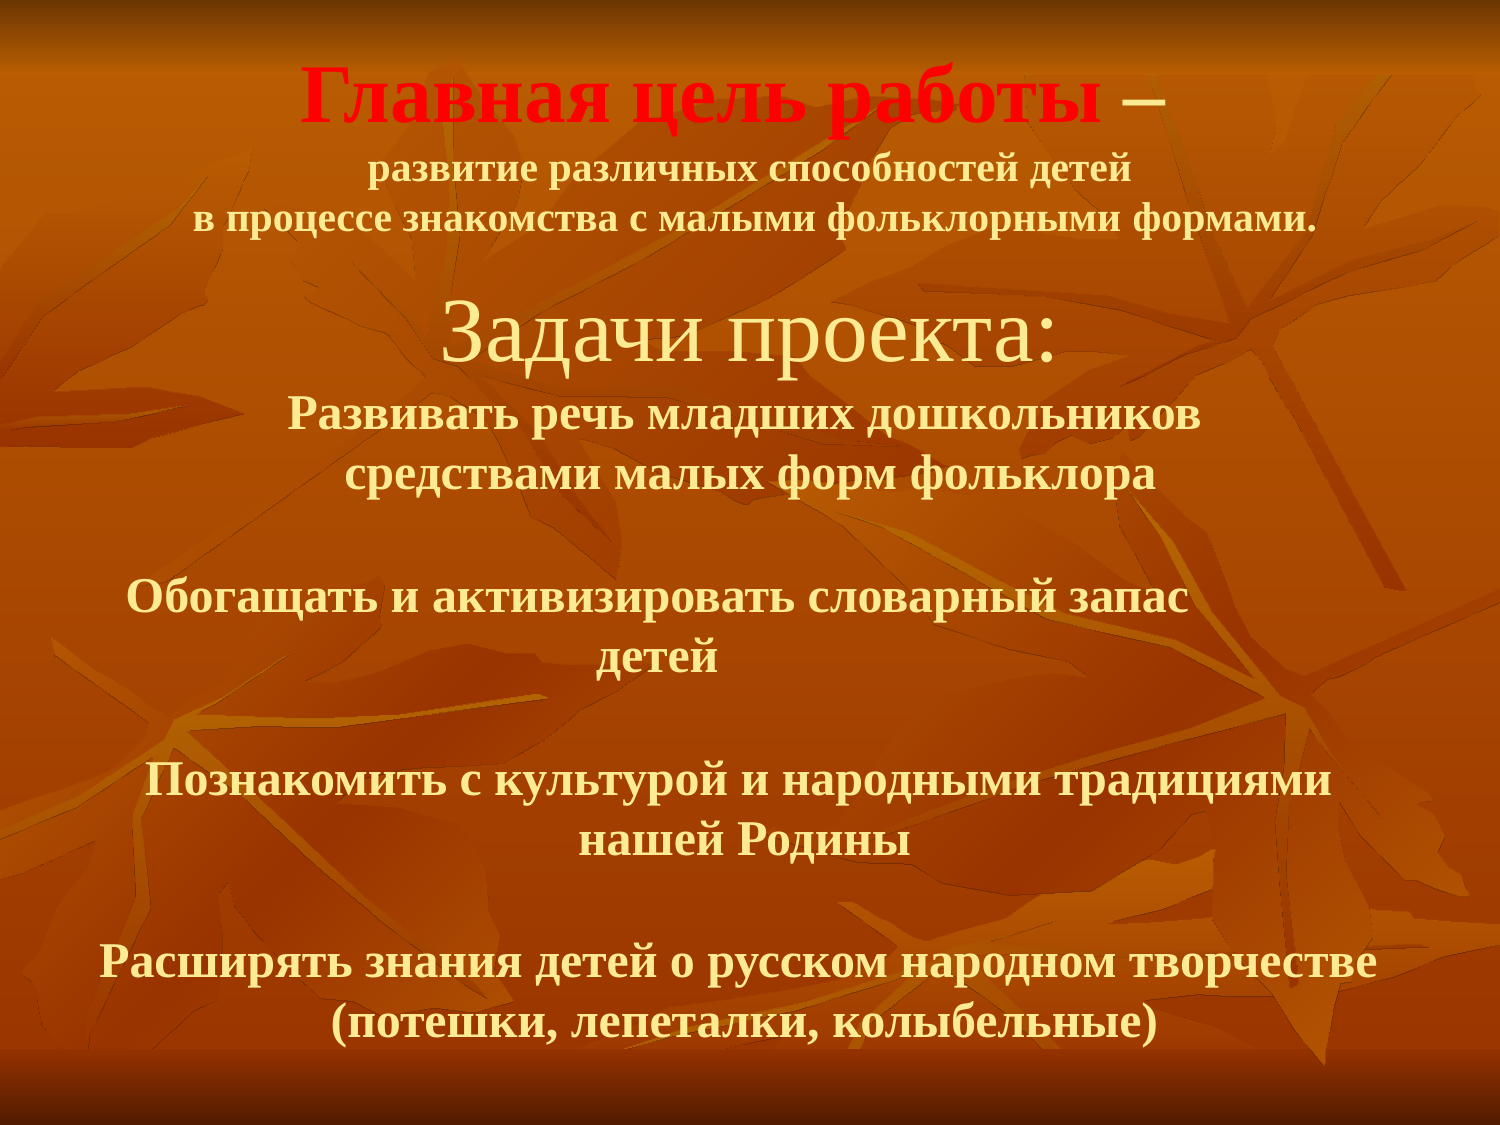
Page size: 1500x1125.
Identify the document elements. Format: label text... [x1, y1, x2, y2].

picture [0, 0, 1500, 1125]
title Главная цель работы – [298, 37, 1181, 137]
text_box развитие различных способностей детей в процессе знакомства с малыми фольклорными формами. Задачи проекта: Развивать речь младших дошкольников средствами малых форм фольклора Обогащать и активизировать словарный запас детей Познакомить с культурой и народными традициями нашей Родины Расширять знания детей о русском народном творчестве (потешки, лепеталки, колыбельные) [96, 137, 1392, 1048]
